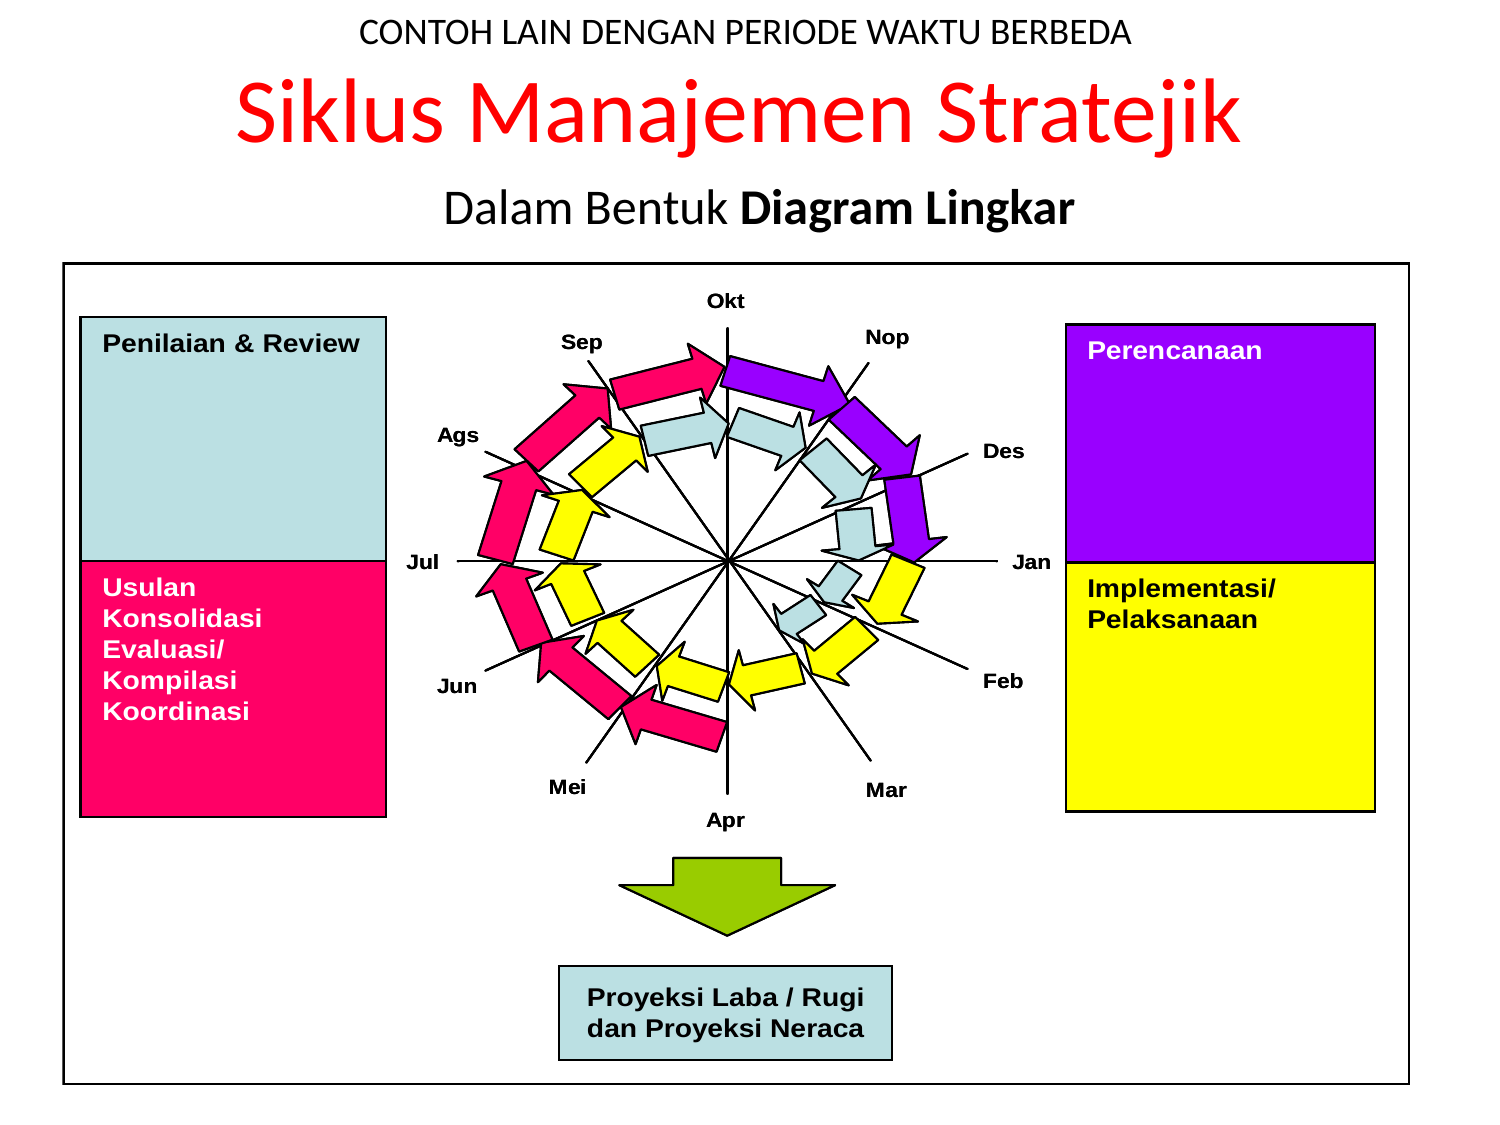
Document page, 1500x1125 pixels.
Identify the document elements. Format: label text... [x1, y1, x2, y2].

picture [62, 262, 1413, 1088]
list Dalam Bentuk Diagram Lingkar [0, 137, 1500, 411]
title Siklus Manajemen Stratejik [75, 37, 1425, 175]
text_box CONTOH LAIN DENGAN PERIODE WAKTU BERBEDA [344, 0, 1156, 60]
